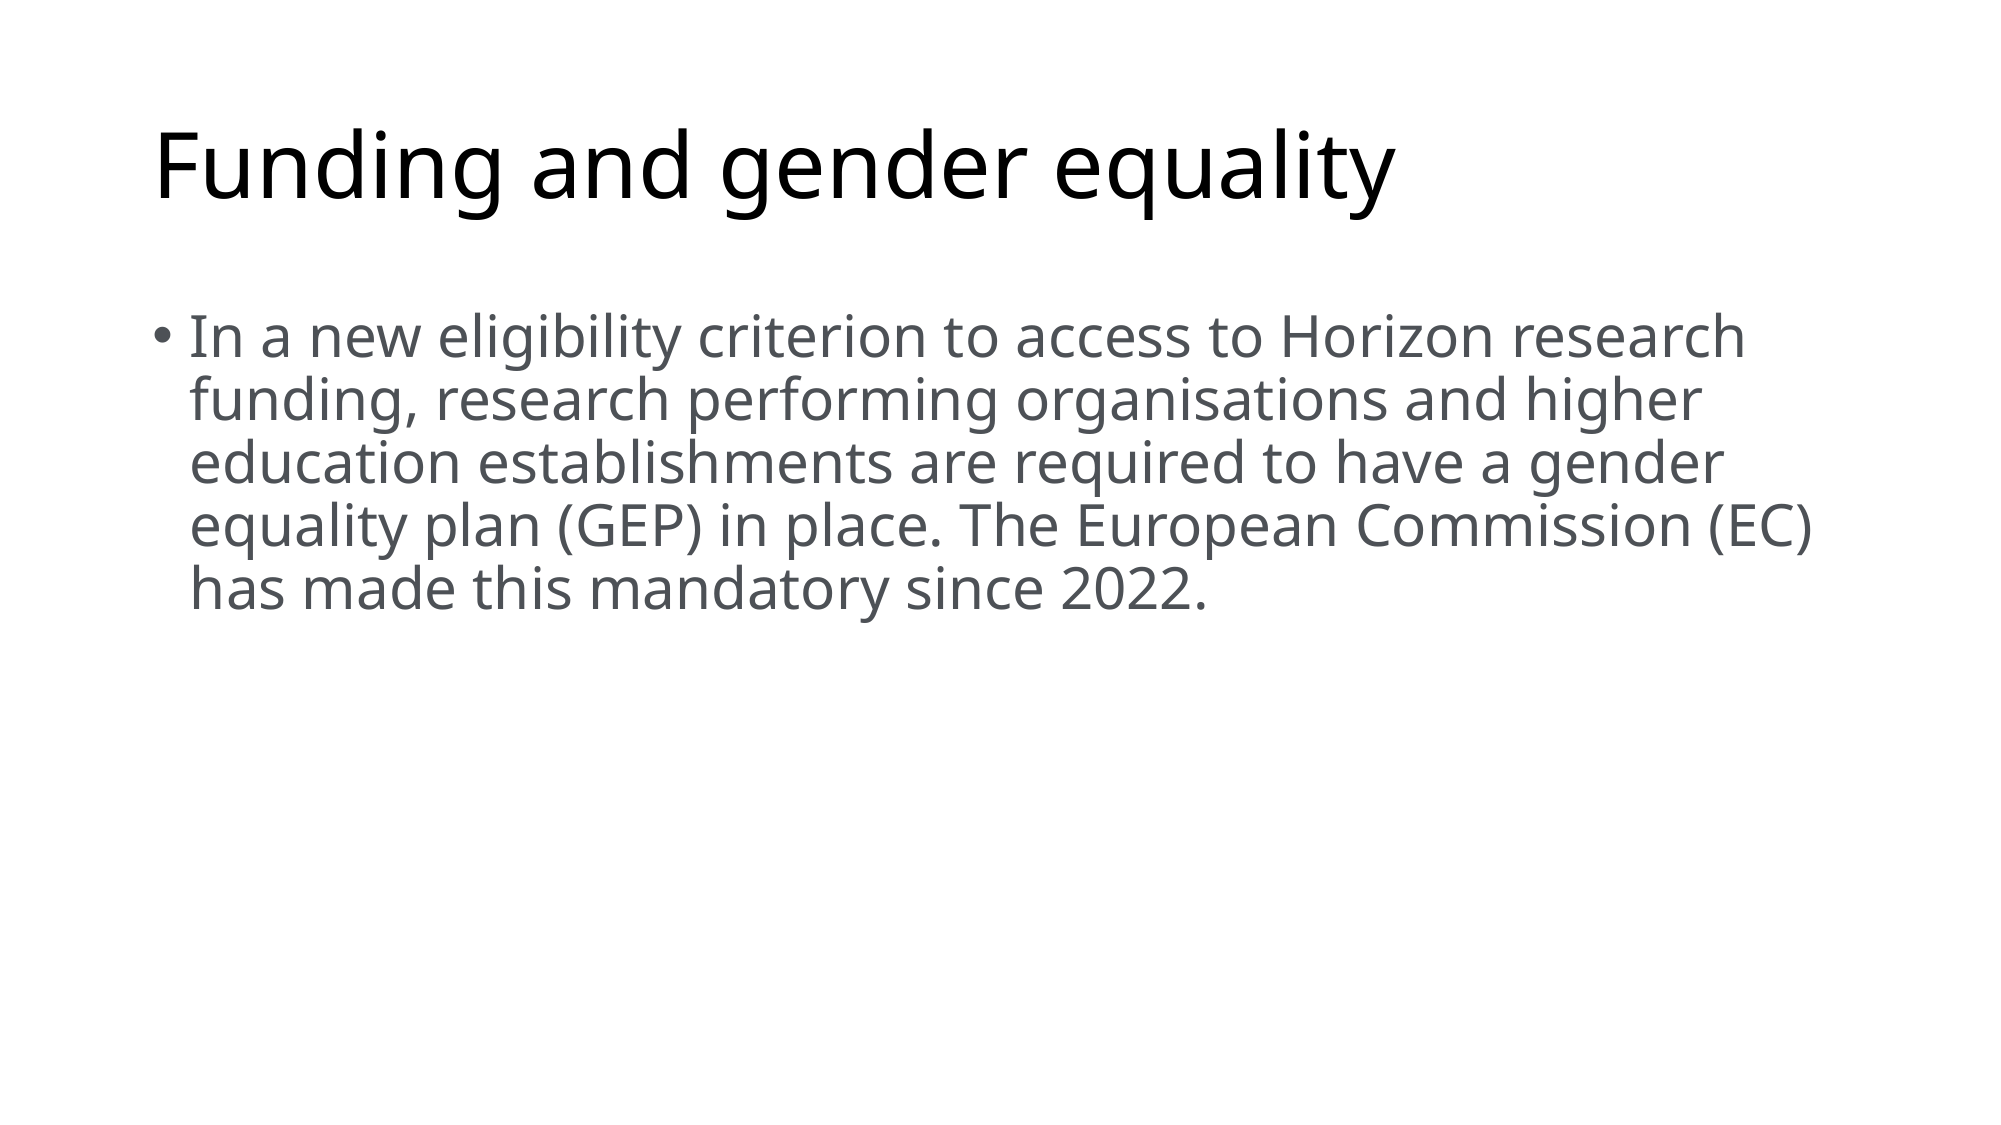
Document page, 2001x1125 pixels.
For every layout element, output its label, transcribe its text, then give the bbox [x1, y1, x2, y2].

list In a new eligibility criterion to access to Horizon research funding, research performing organisations and higher education establishments are required to have a gender equality plan (GEP) in place. The European Commission (EC) has made this mandatory since 2022. [137, 299, 1863, 1014]
title Funding and gender equality [137, 59, 1863, 278]
